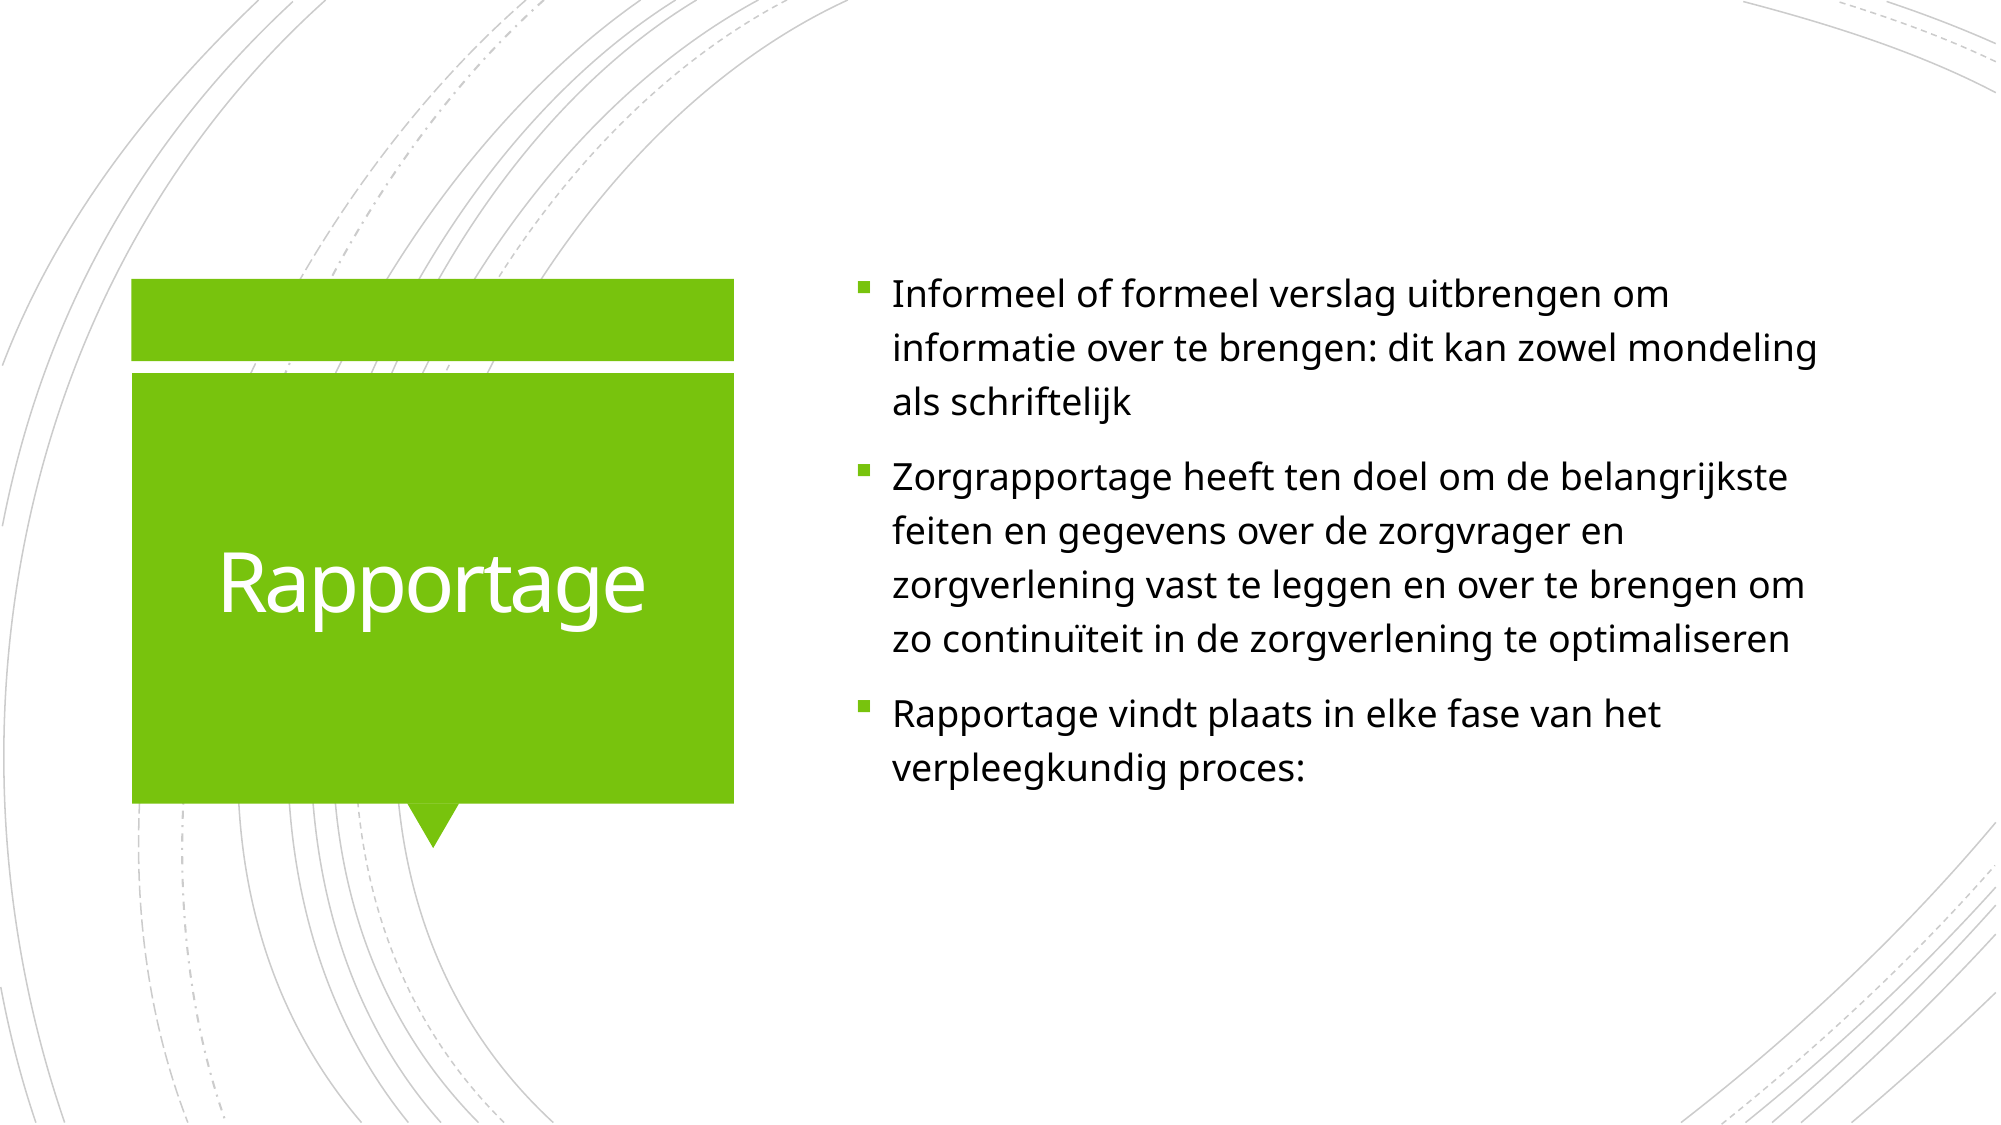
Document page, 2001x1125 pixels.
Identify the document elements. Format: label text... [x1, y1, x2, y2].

list Informeel of formeel verslag uitbrengen om informatie over te brengen: dit kan zowel mondeling als schriftelijk​ Zorgrapportage heeft ten doel om de belangrijkste feiten en gegevens over de zorgvrager en zorgverlening vast te leggen en over te brengen om zo continuïteit in de zorgverlening te optimaliseren​ Rapportage vindt plaats in elke fase van het verpleegkundig proces:​ [839, 131, 1871, 993]
title Rapportage [145, 385, 720, 789]
